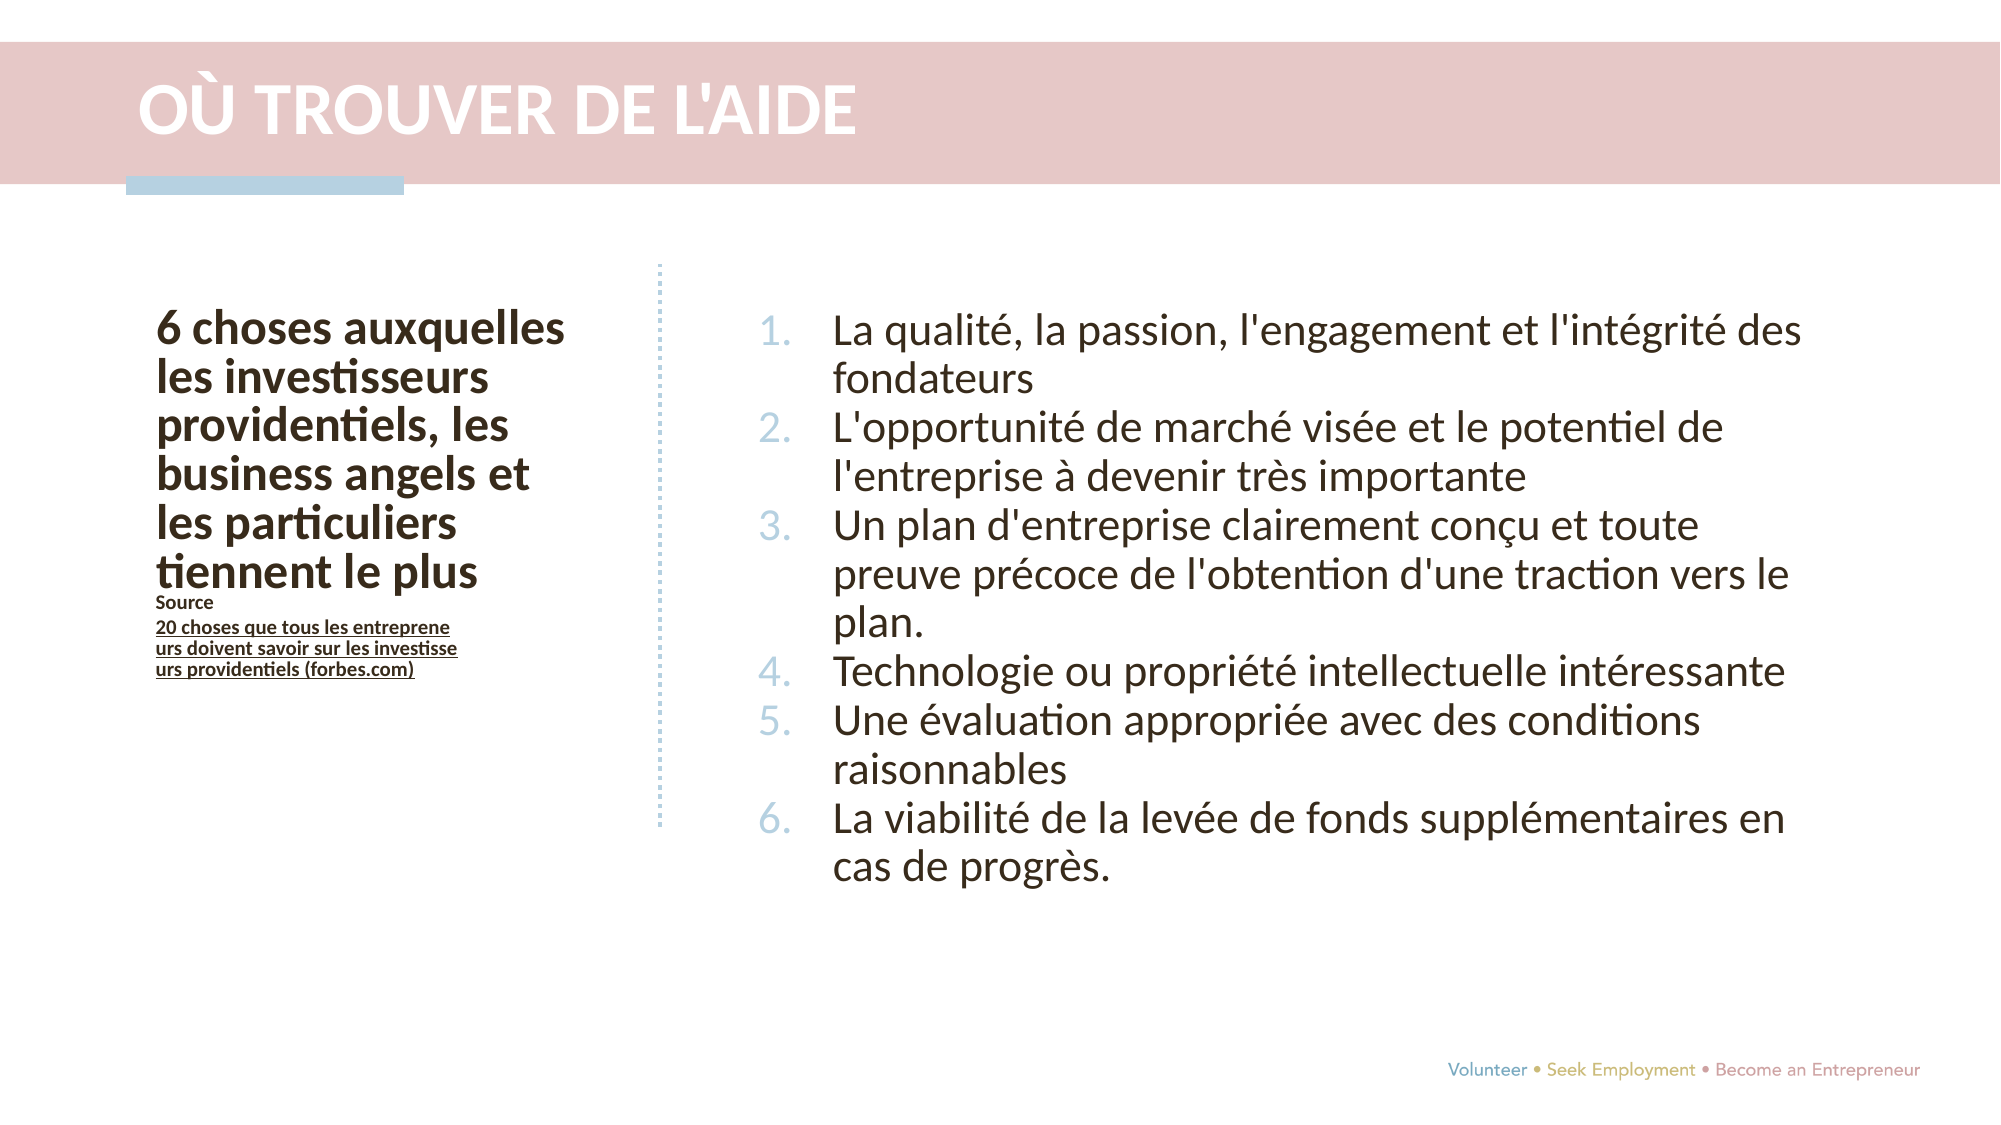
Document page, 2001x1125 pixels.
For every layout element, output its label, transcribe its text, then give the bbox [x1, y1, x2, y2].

text_box La qualité, la passion, l'engagement et l'intégrité des fondateurs L'opportunité de marché visée et le potentiel de l'entreprise à devenir très importante Un plan d'entreprise clairement conçu et toute preuve précoce de l'obtention d'une traction vers le plan. Technologie ou propriété intellectuelle intéressante Une évaluation appropriée avec des conditions raisonnables La viabilité de la levée de fonds supplémentaires en cas de progrès. [742, 298, 1819, 725]
text_box Source 20 choses que tous les entrepreneurs doivent savoir sur les investisseurs providentiels (forbes.com) [140, 581, 473, 647]
text_box 6 choses auxquelles les investisseurs providentiels, les business angels et les particuliers tiennent le plus [140, 298, 597, 827]
list OÙ TROUVER DE L'AIDE [123, 51, 1913, 170]
picture [1418, 1046, 1971, 1103]
